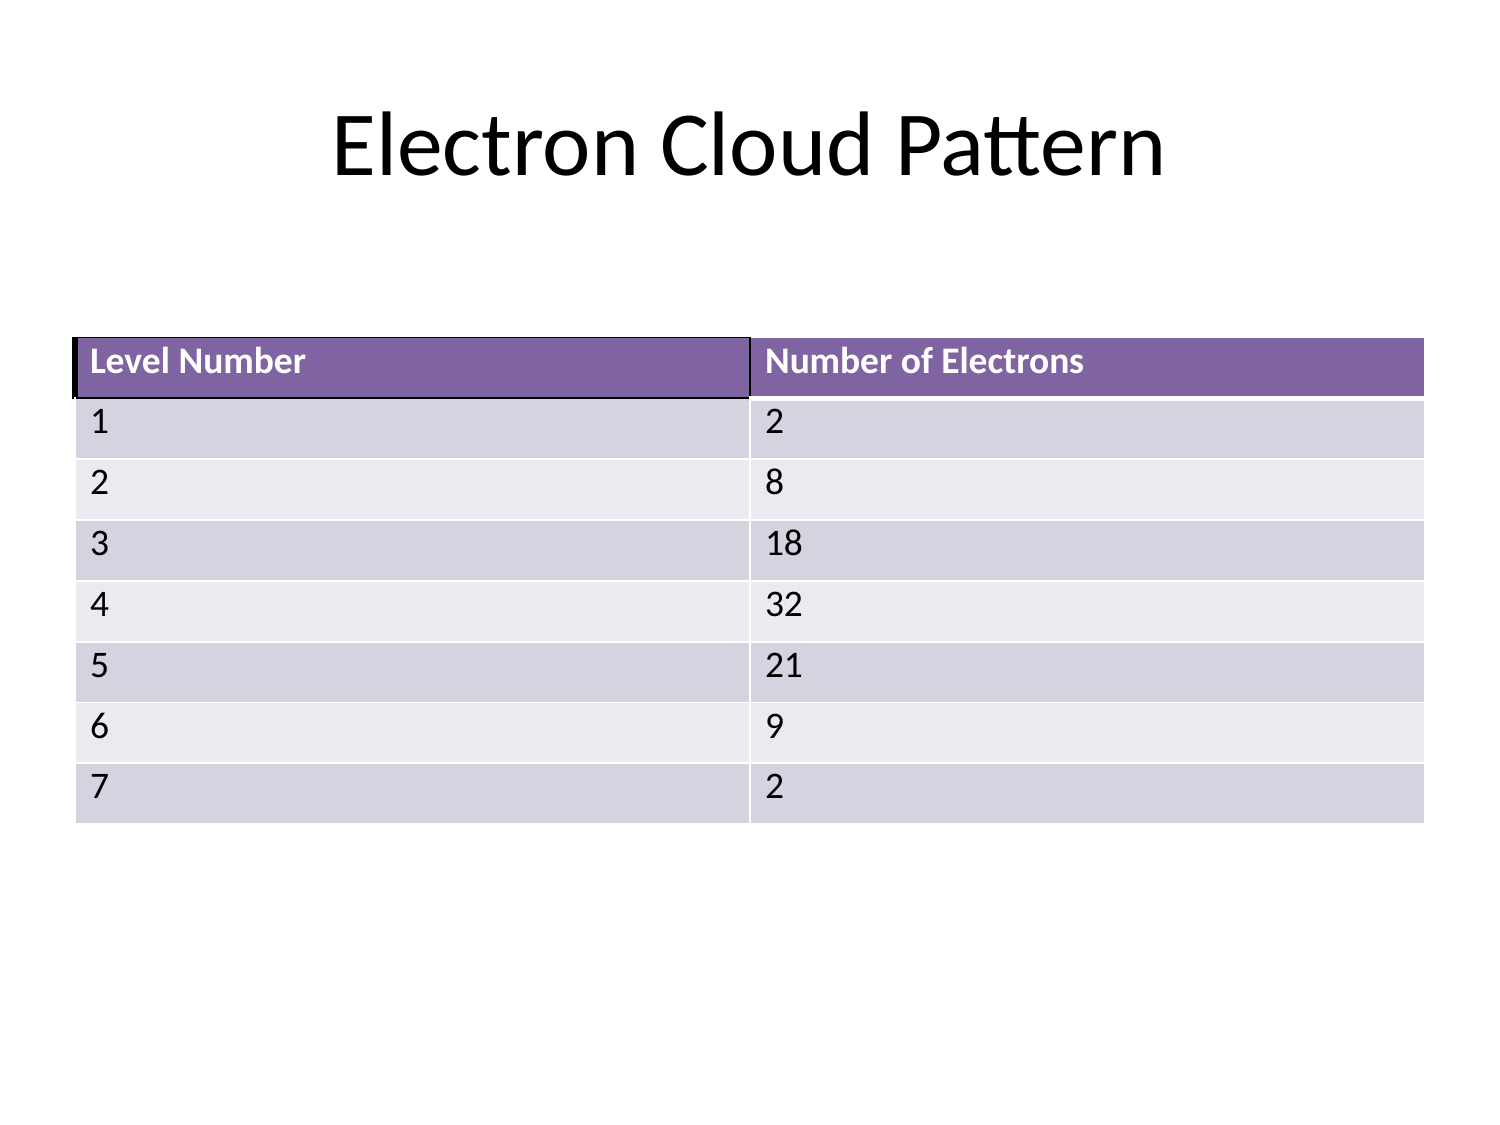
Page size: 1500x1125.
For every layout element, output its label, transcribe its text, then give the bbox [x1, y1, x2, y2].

table_cell 2 [751, 401, 1424, 458]
table_cell 21 [751, 643, 1424, 702]
title Electron Cloud Pattern [75, 45, 1425, 233]
table_cell 9 [751, 703, 1424, 762]
table_cell 4 [76, 582, 749, 641]
table_cell 2 [751, 764, 1424, 823]
table_cell 7 [76, 764, 749, 823]
table_cell 1 [76, 399, 749, 458]
table_cell 8 [751, 460, 1424, 519]
table_header Number of Electrons [751, 338, 1424, 396]
table_cell 2 [76, 460, 749, 519]
table_cell 6 [76, 703, 749, 762]
table_header Level Number [78, 338, 749, 397]
table_cell 18 [751, 521, 1424, 580]
table_cell 5 [76, 643, 749, 702]
table_cell 32 [751, 582, 1424, 641]
table_cell 3 [76, 521, 749, 580]
